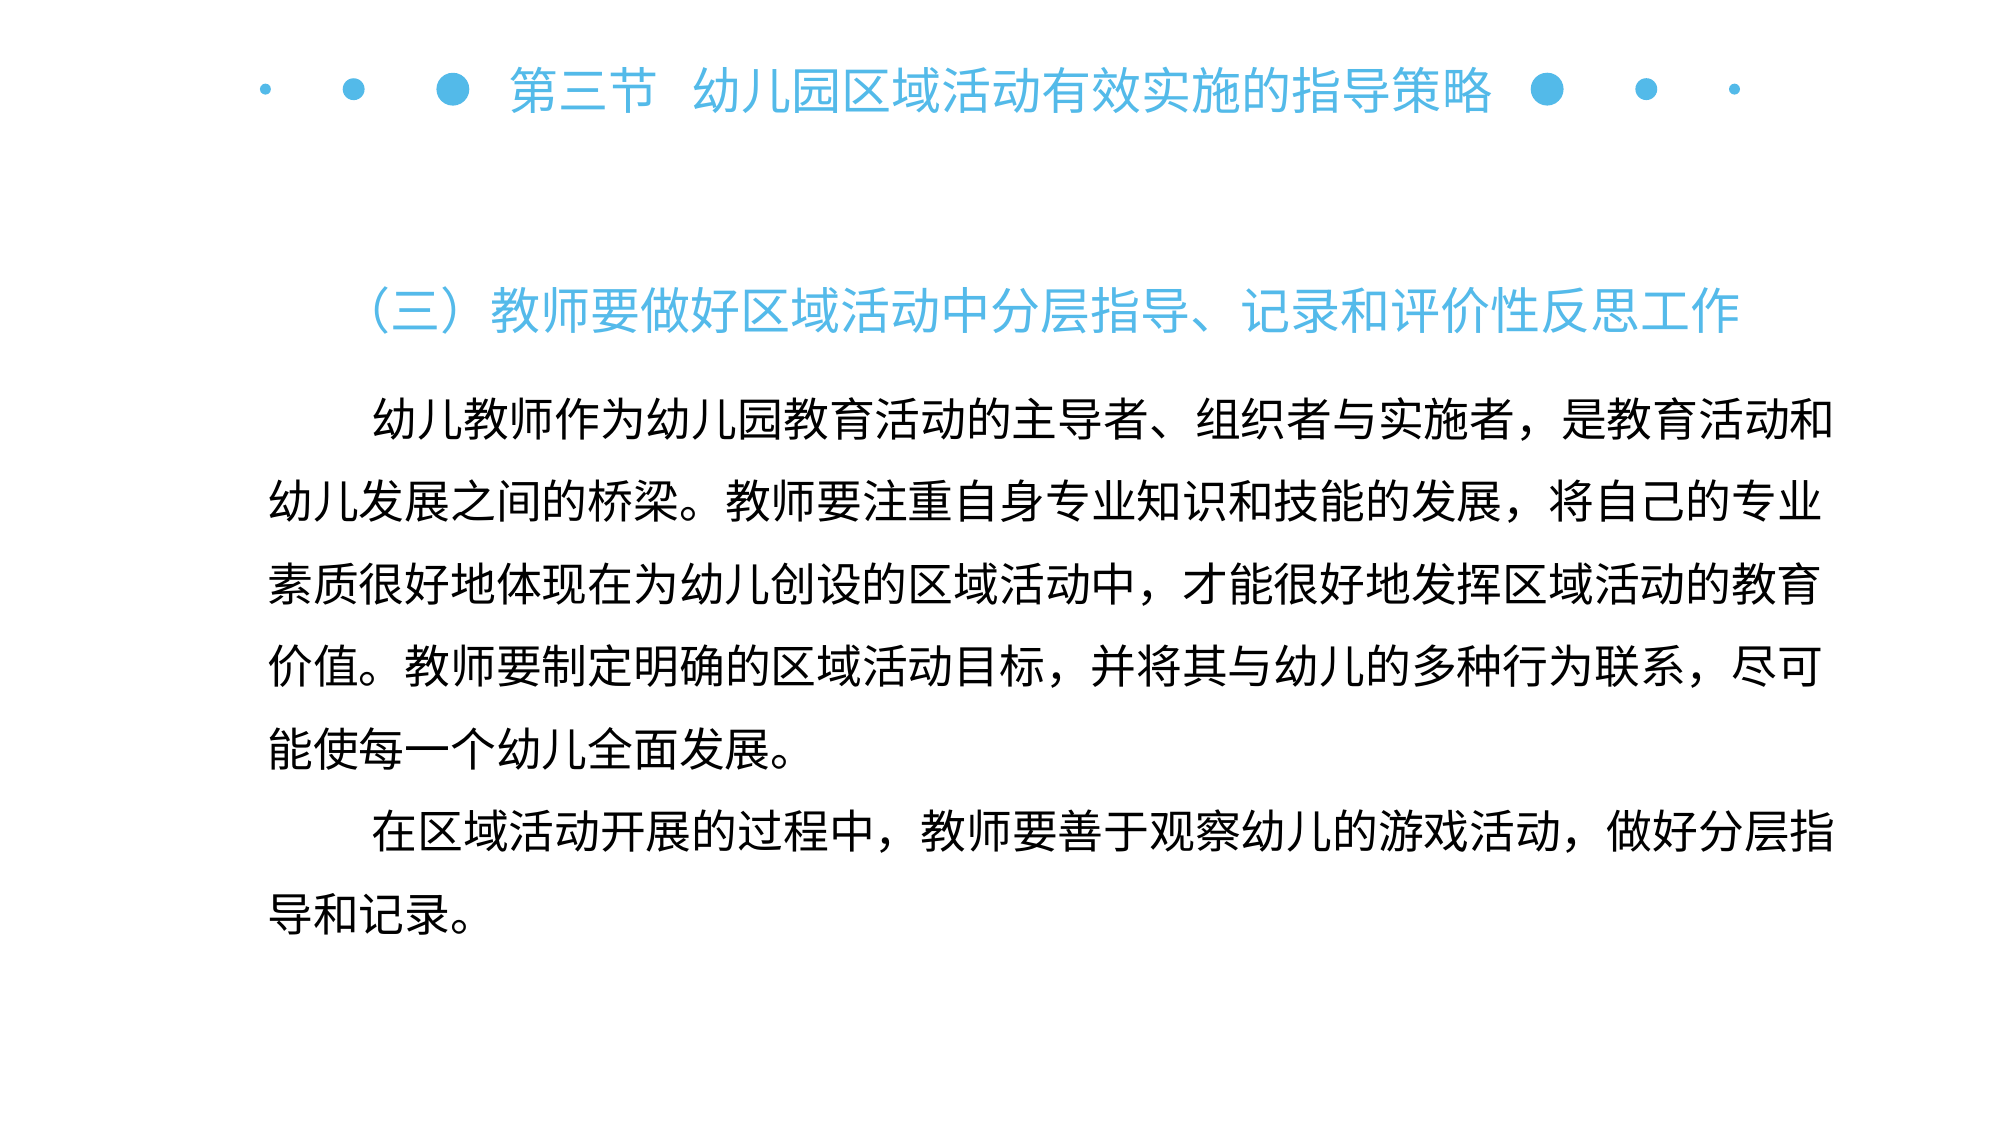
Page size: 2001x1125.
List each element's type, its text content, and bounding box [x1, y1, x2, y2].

text_box [1635, 78, 1658, 101]
text_box （三）教师要做好区域活动中分层指导、记录和评价性反思工作 [332, 260, 1749, 348]
text_box 第三节 幼儿园区域活动有效实施的指导策略 [500, 51, 1500, 127]
text_box [1530, 72, 1564, 106]
text_box 幼儿教师作为幼儿园教育活动的主导者、组织者与实施者，是教育活动和幼儿发展之间的桥梁。教师要注重自身专业知识和技能的发展，将自己的专业素质很好地体现在为幼儿创设的区域活动中，才能很好地发挥区域活动的教育价值。教师要制定明确的区域活动目标，并将其与幼儿的多种行为联系，尽可能使每一个幼儿全面发展。 在区域活动开展的过程中，教师要善于观察幼儿的游戏活动，做好分层指导和记录。 [260, 355, 1873, 948]
text_box [342, 78, 365, 101]
text_box [436, 72, 470, 106]
text_box [1729, 83, 1741, 95]
text_box [259, 83, 271, 95]
